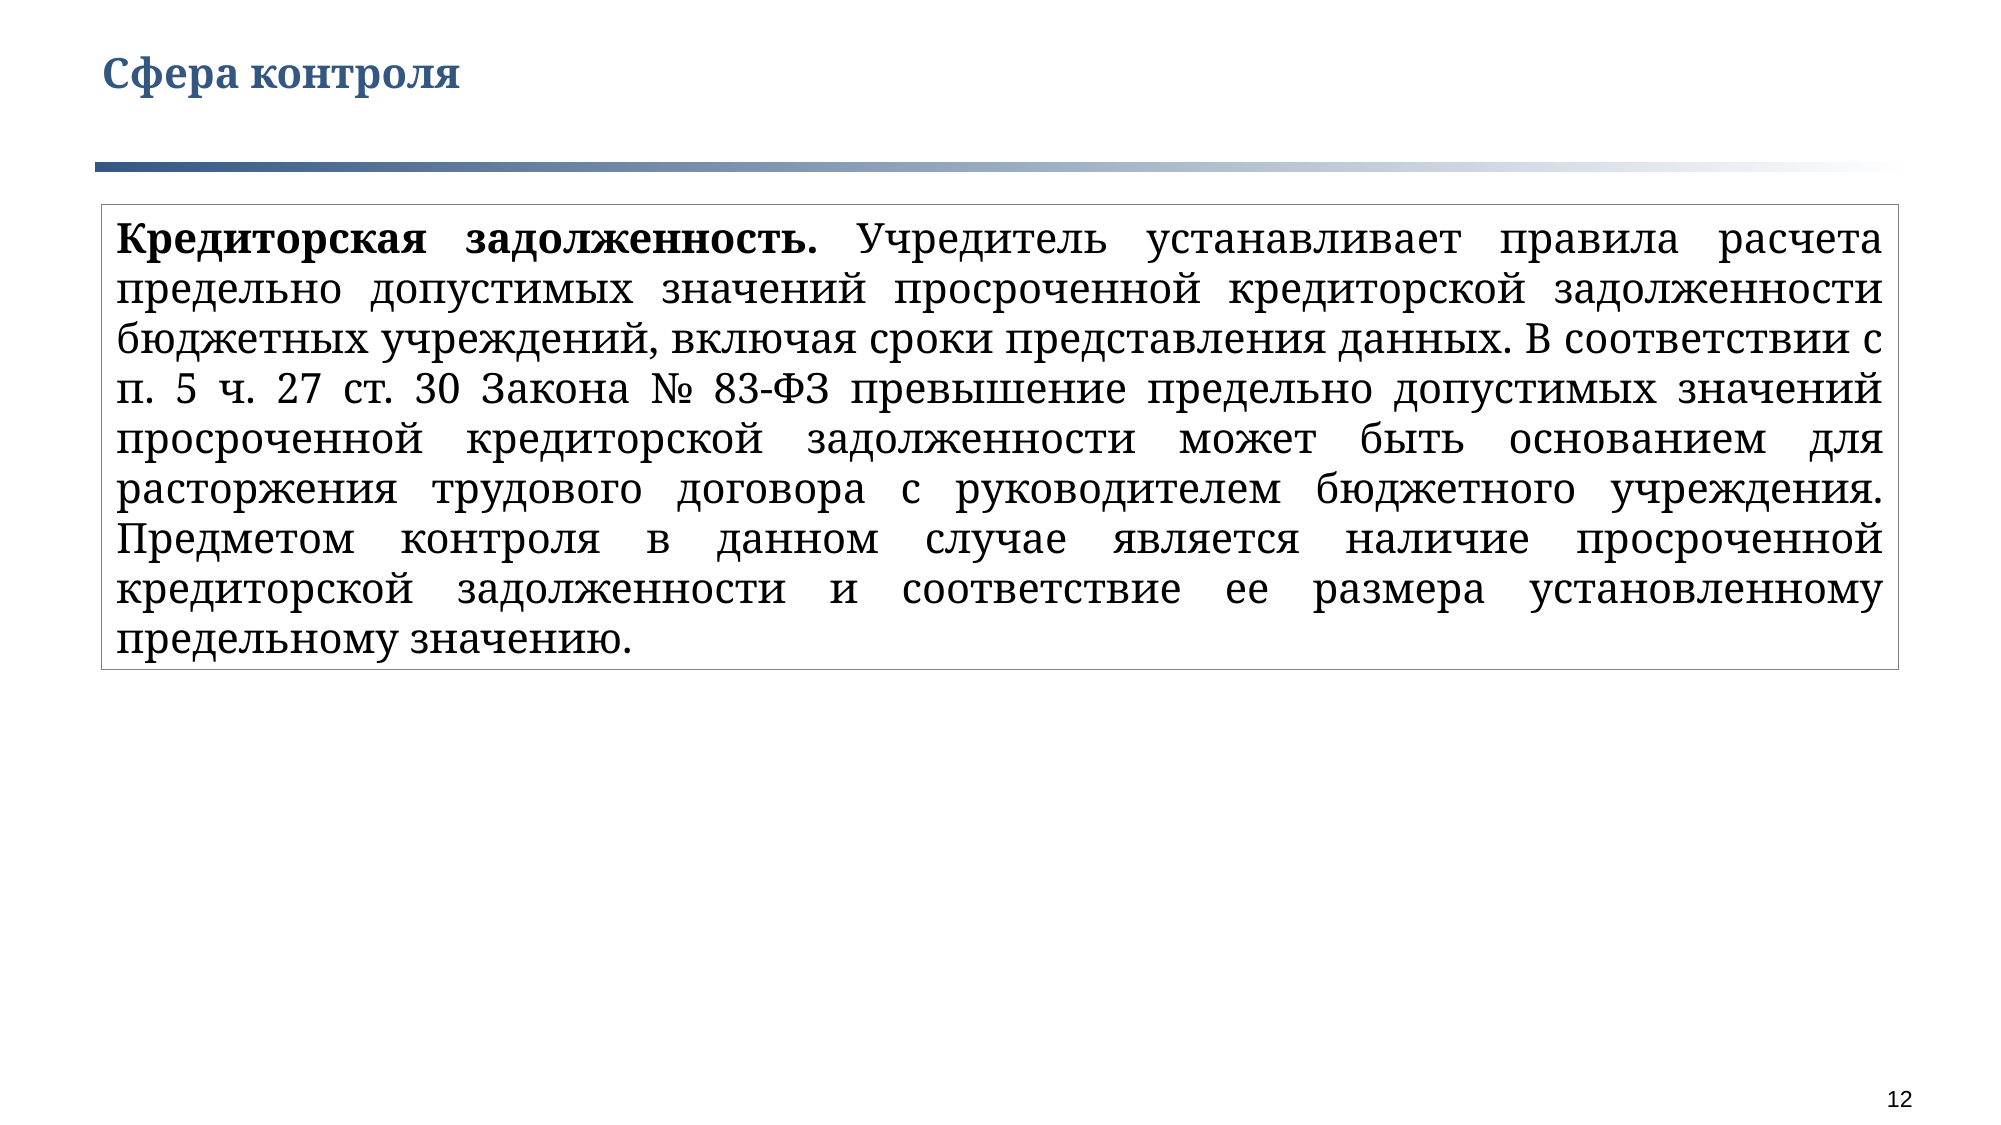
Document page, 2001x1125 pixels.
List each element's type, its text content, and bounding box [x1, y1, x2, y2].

text_box Кредиторская задолженность. Учредитель устанавливает правила расчета предельно допустимых значений просроченной кредиторской задолженности бюджетных учреждений, включая сроки представления данных. В соответствии с п. 5 ч. 27 ст. 30 Закона № 83-ФЗ превышение предельно допустимых значений просроченной кредиторской задолженности может быть основанием для расторжения трудового договора с руководителем бюджетного учреждения. Предметом контроля в данном случае является наличие просроченной кредиторской задолженности и соответствие ее размера установленному предельному значению. [101, 204, 1899, 670]
text_box Сфера контроля [87, 39, 1748, 131]
